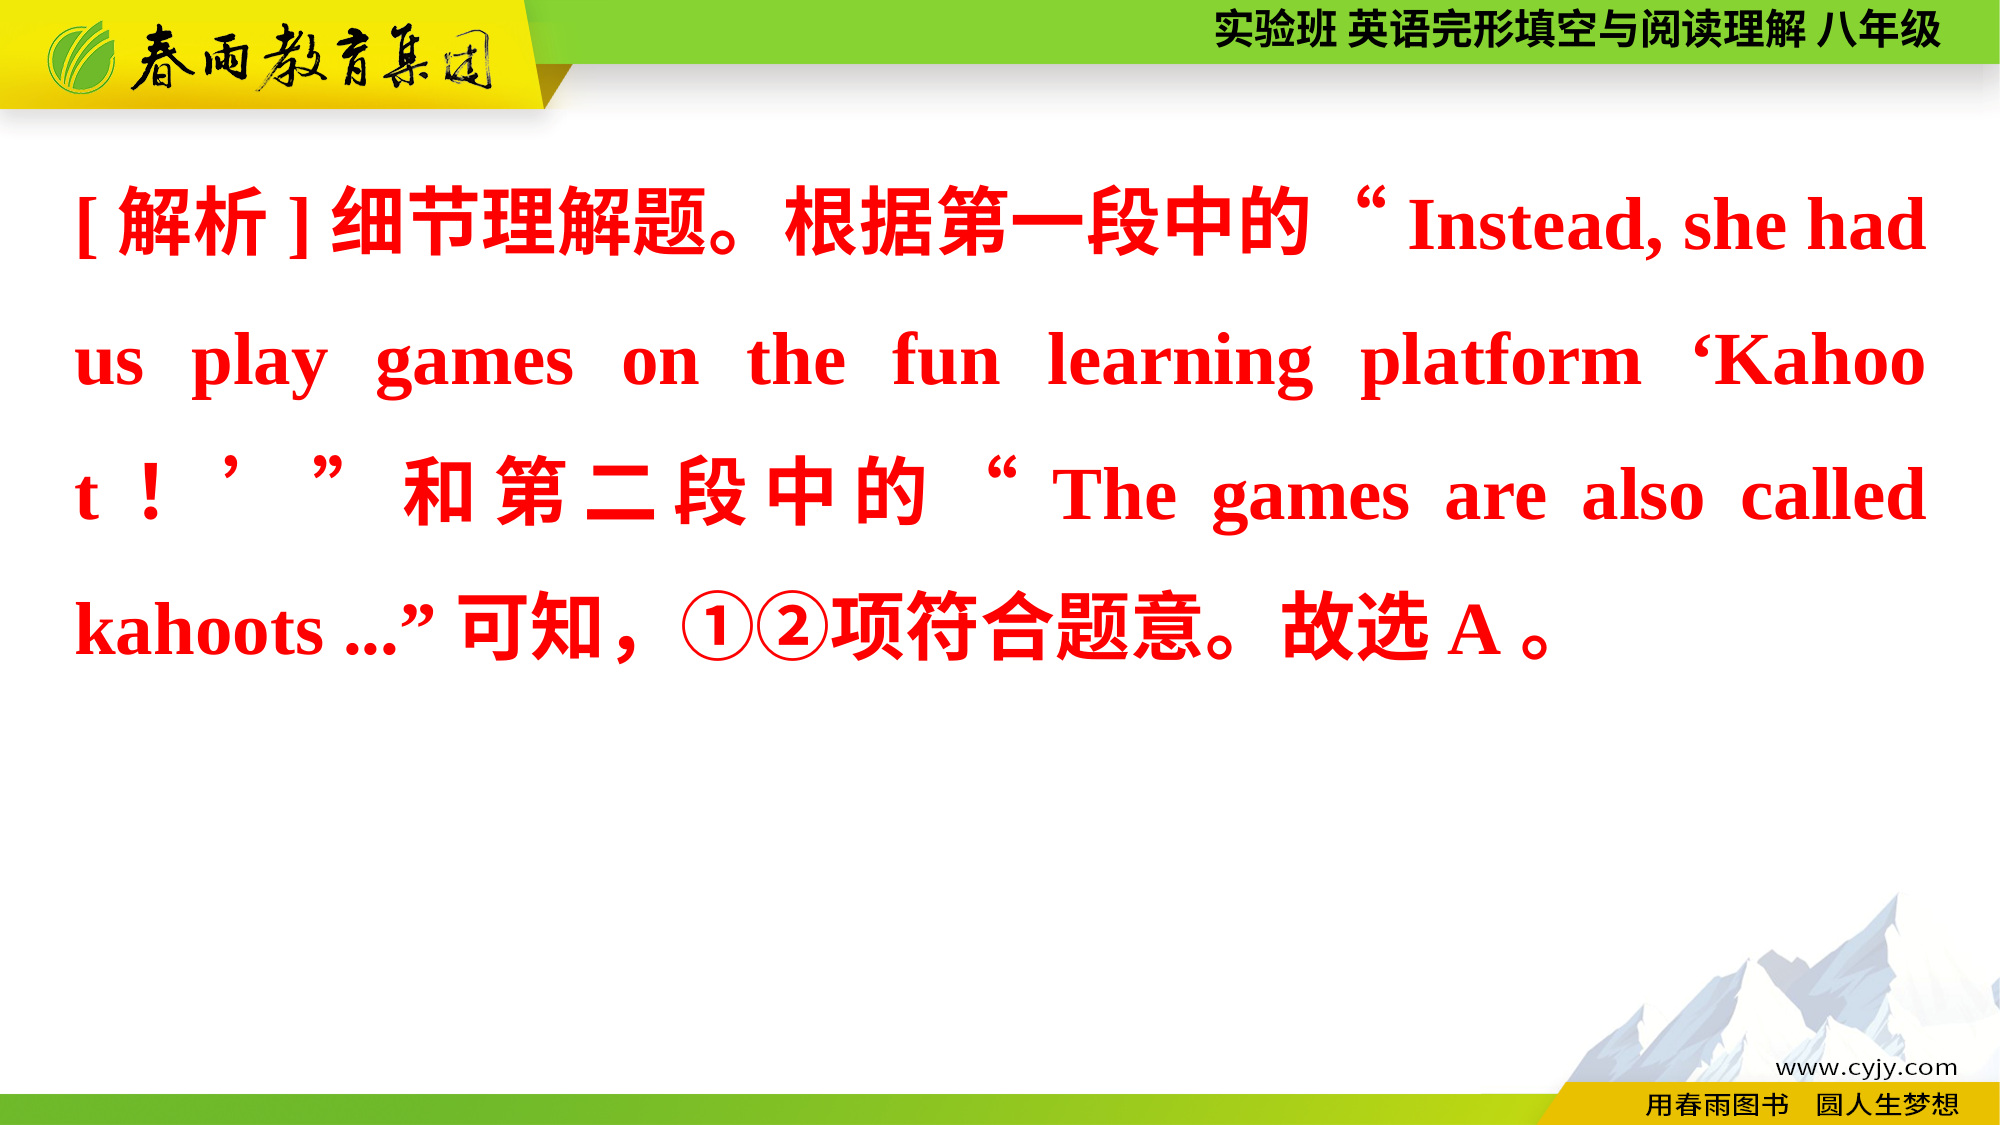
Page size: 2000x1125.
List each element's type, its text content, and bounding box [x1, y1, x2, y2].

list [解析]细节理解题。根据第一段中的“Instead, she had us play games on the fun learning platform ‘Kahoot！’”和第二段中的“The games are also called kahoots ...”可知，①②项符合题意。故选A。 [59, 122, 1944, 666]
picture [0, 0, 2000, 1125]
